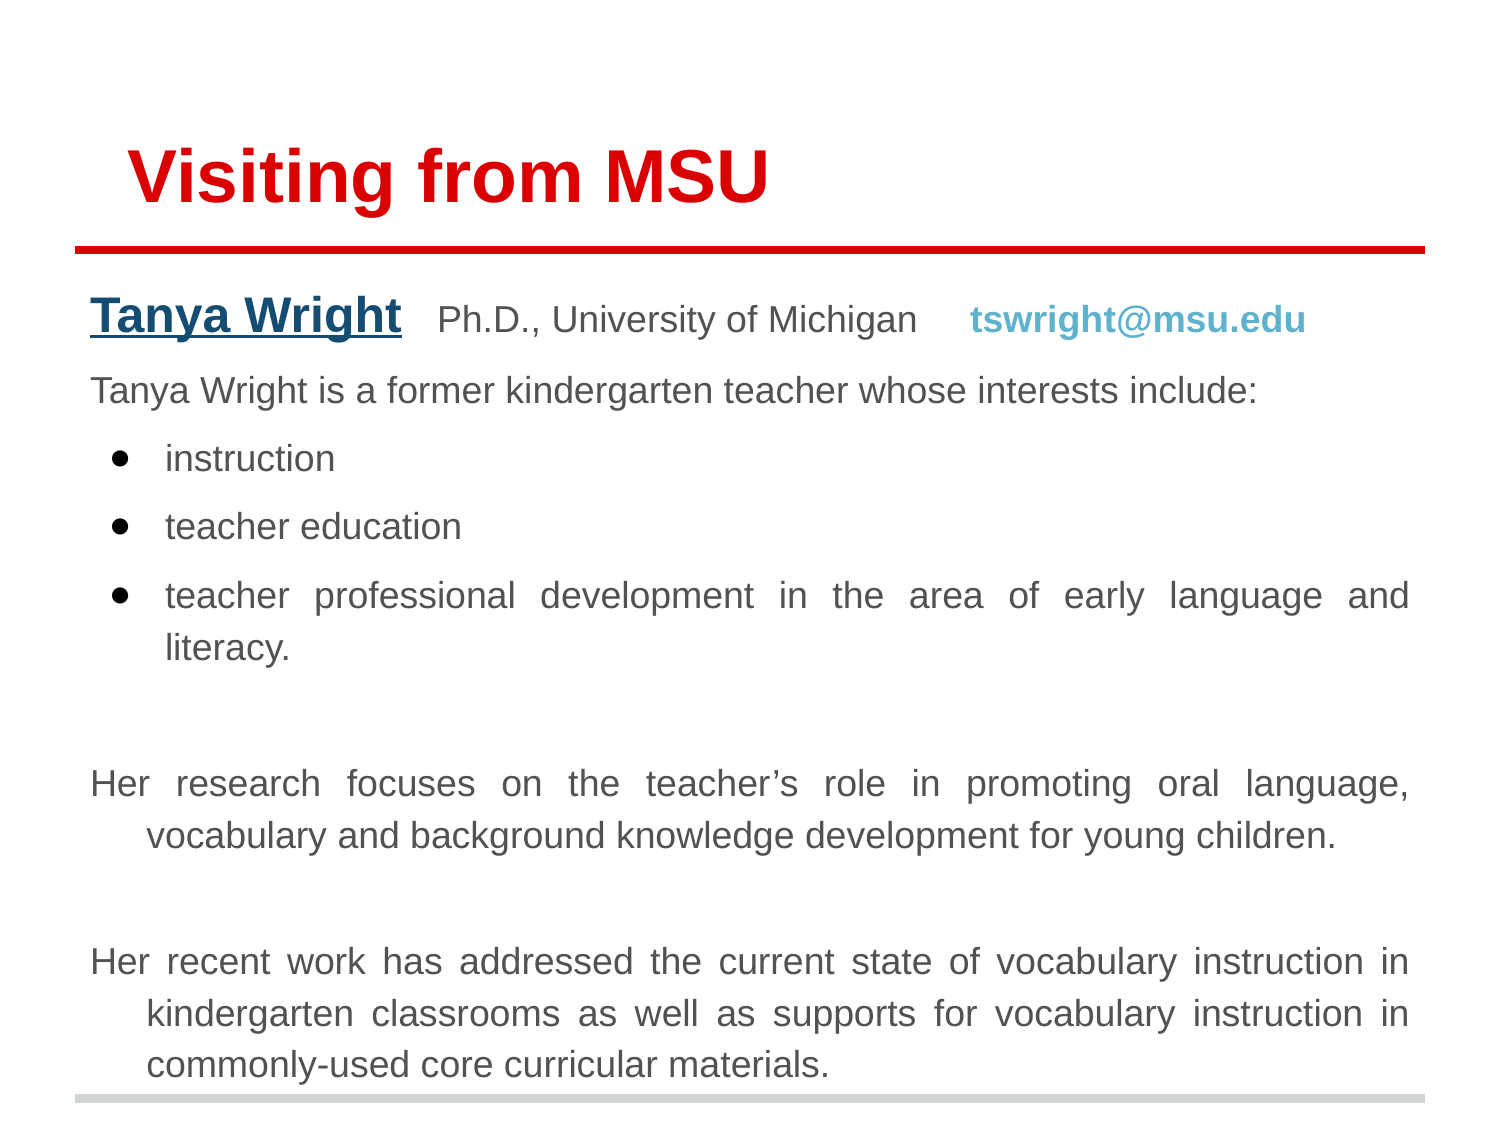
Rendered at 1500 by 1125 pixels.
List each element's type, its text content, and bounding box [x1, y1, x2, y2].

list Tanya Wright Ph.D., University of Michigan tswright@msu.edu Tanya Wright is a former kindergarten teacher whose interests include: instruction teacher education teacher professional development in the area of early language and literacy. Her research focuses on the teacher’s role in promoting oral language, vocabulary and background knowledge development for young children. Her recent work has addressed the current state of vocabulary instruction in kindergarten classrooms as well as supports for vocabulary instruction in commonly-used core curricular materials. [75, 258, 1425, 1074]
title Visiting from MSU [75, 45, 1425, 233]
